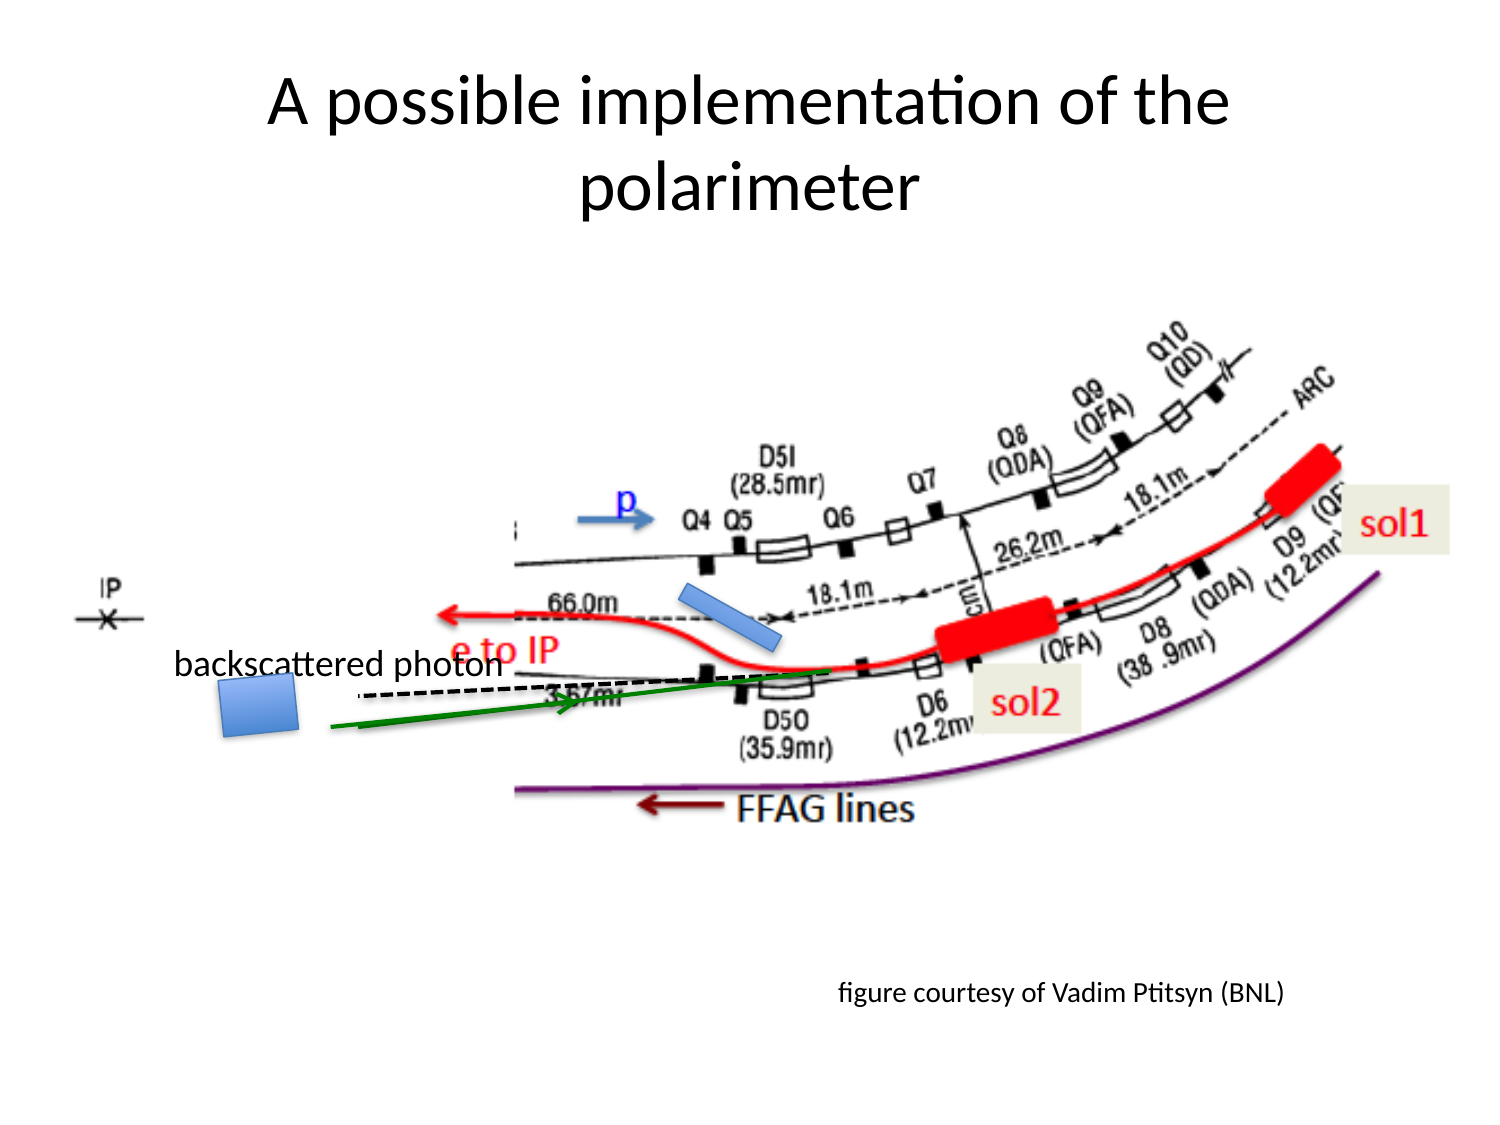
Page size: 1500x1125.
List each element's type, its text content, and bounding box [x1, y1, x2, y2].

title A possible implementation of the polarimeter [75, 45, 1425, 233]
picture [0, 236, 1500, 843]
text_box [357, 670, 832, 728]
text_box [330, 701, 579, 728]
text_box figure courtesy of Vadim Ptitsyn (BNL) [823, 966, 1425, 1016]
